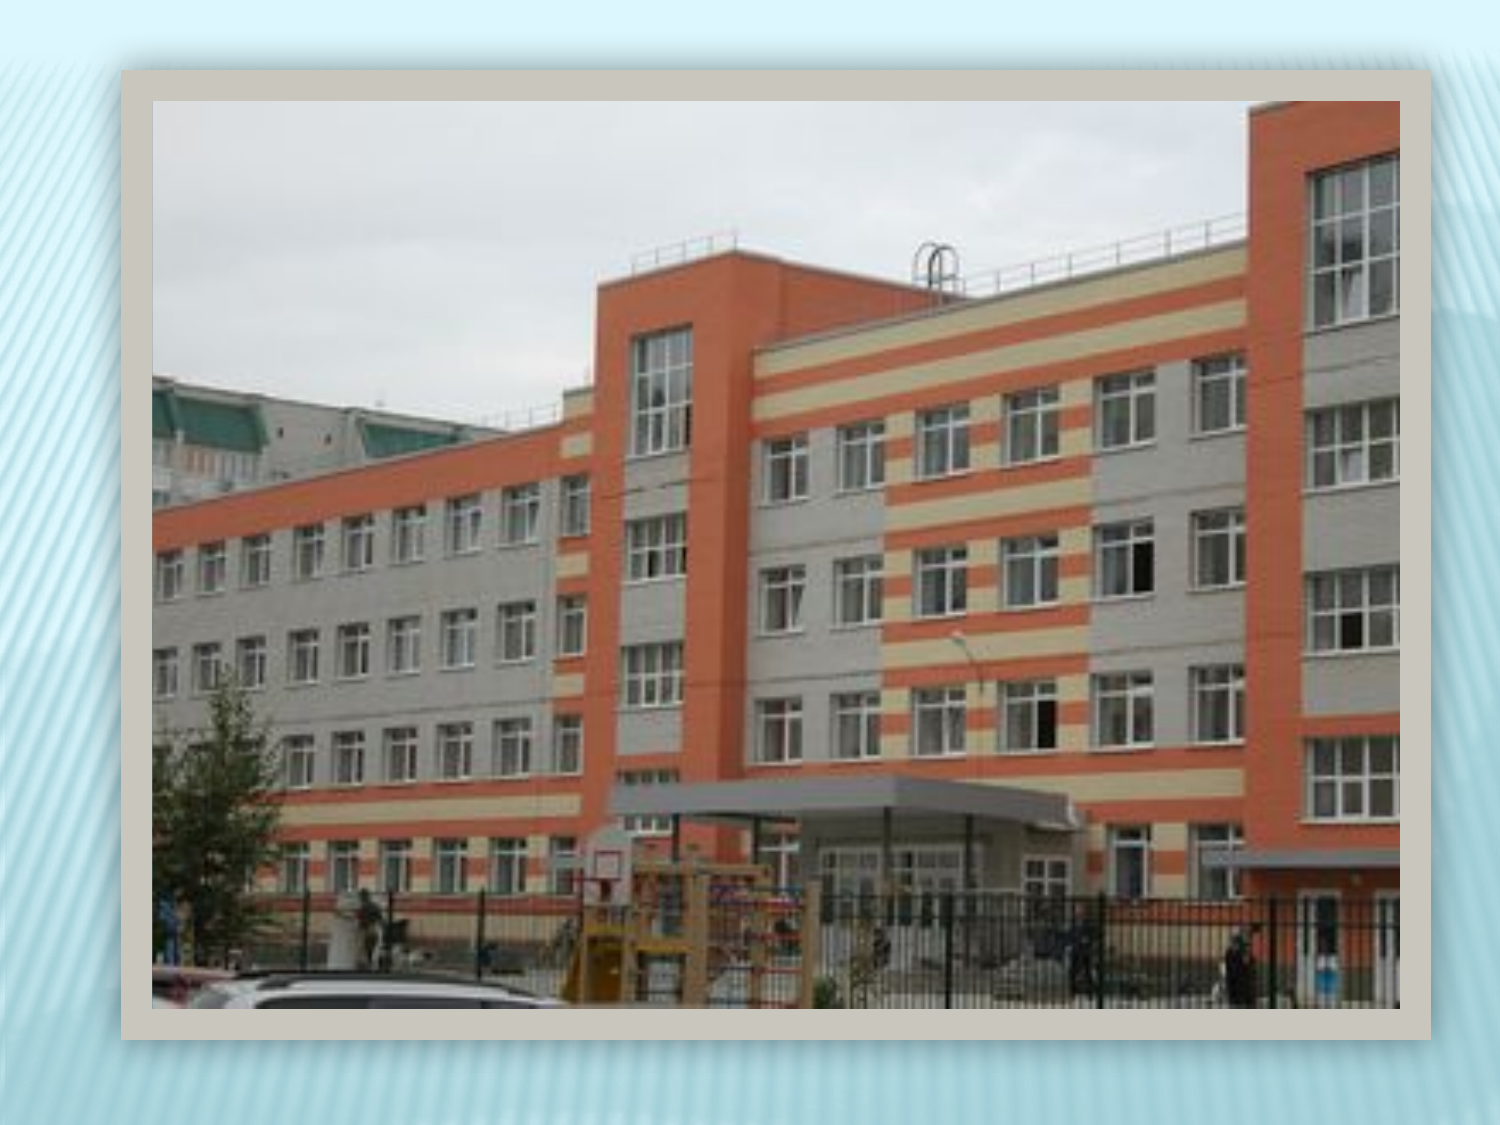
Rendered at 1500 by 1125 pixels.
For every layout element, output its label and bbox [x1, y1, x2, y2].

picture [152, 100, 1401, 1009]
